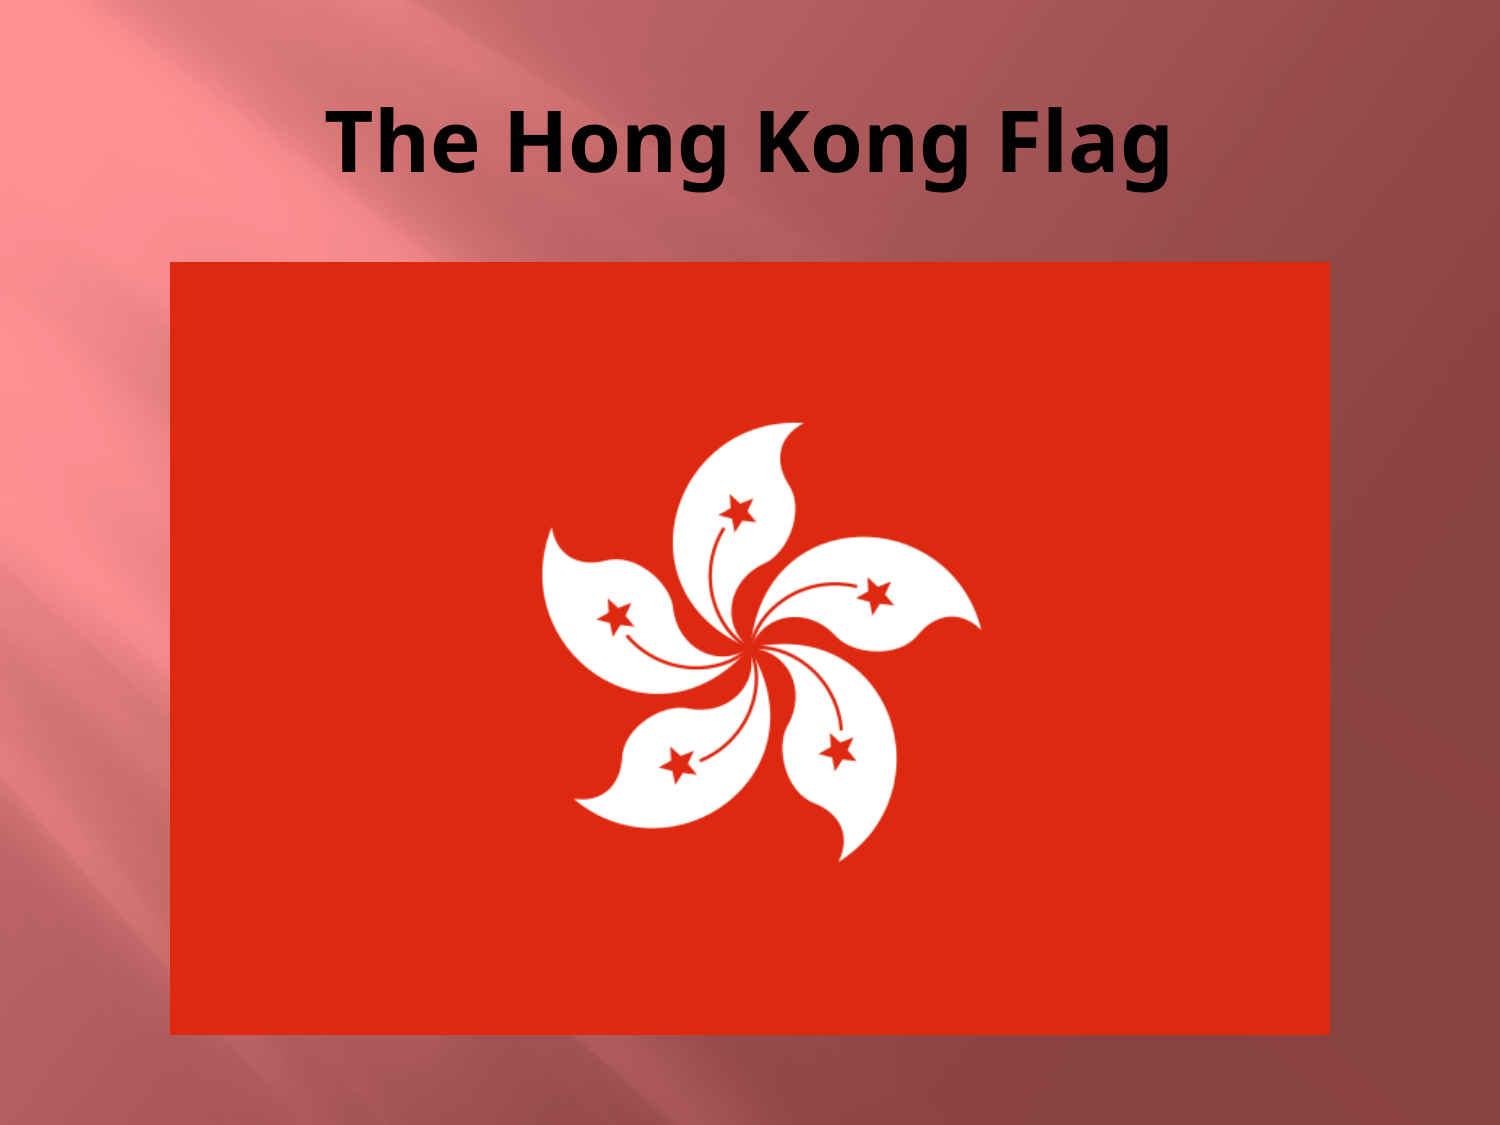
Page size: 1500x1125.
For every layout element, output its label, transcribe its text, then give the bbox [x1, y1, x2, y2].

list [170, 262, 1330, 1036]
title The Hong Kong Flag [75, 45, 1425, 233]
